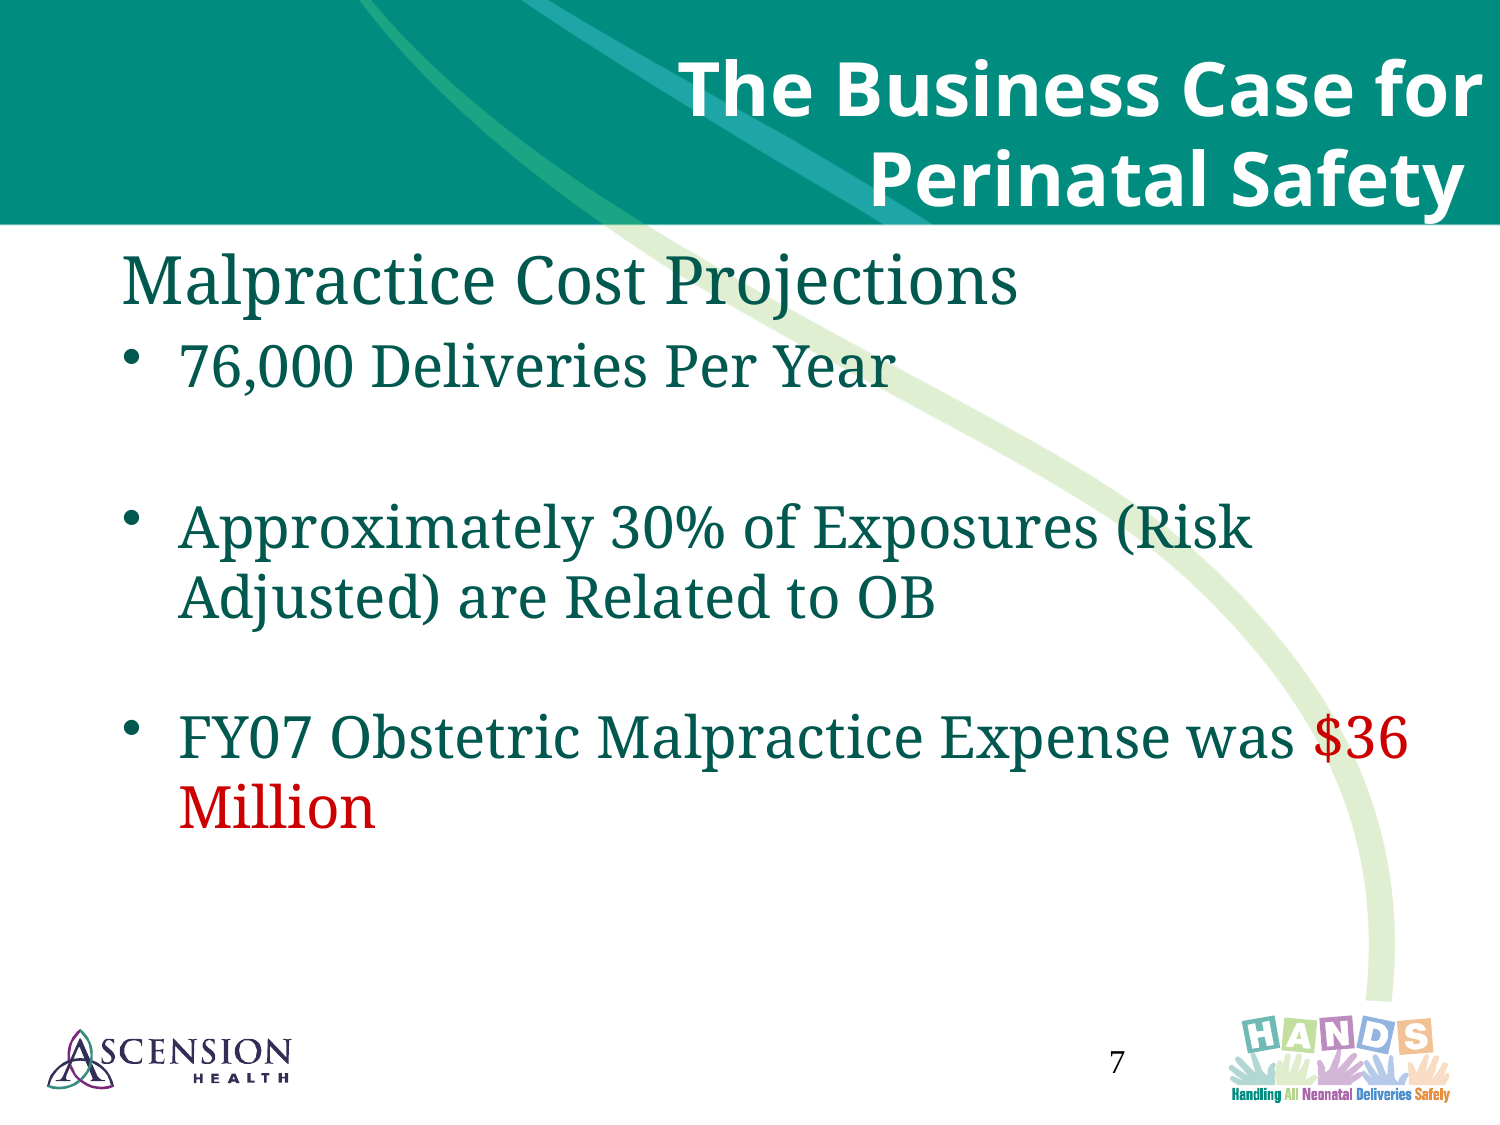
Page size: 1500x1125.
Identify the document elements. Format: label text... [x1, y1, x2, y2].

picture [75, 1048, 83, 1058]
picture [70, 1034, 90, 1057]
text_box 7 [1094, 1032, 1263, 1088]
picture [0, 0, 1500, 1125]
picture [93, 1064, 106, 1080]
title The Business Case for Perinatal Safety [562, 37, 1500, 225]
picture [72, 1061, 87, 1077]
picture [50, 1065, 77, 1086]
picture [84, 1072, 110, 1086]
list Malpractice Cost Projections 76,000 Deliveries Per Year Approximately 30% of Exposures (Risk Adjusted) are Related to OB FY07 Obstetric Malpractice Expense was $36 Million [106, 245, 1428, 1084]
